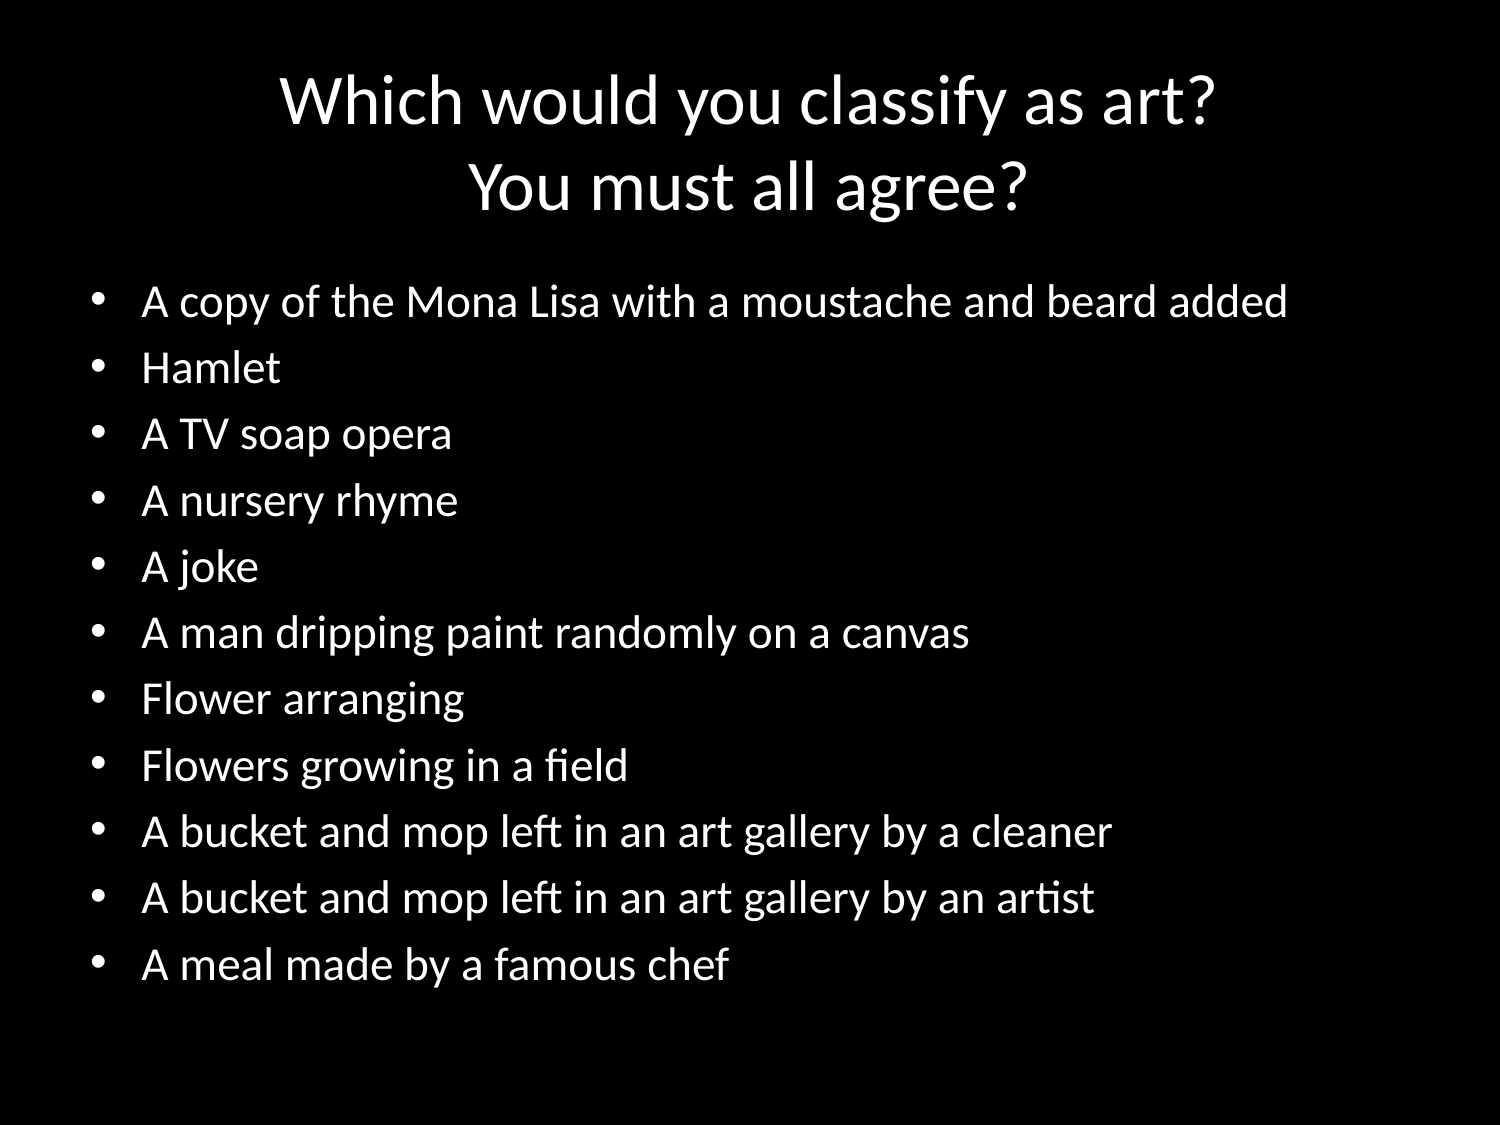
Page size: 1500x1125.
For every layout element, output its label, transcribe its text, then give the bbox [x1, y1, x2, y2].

title Which would you classify as art? You must all agree? [75, 45, 1425, 233]
list A copy of the Mona Lisa with a moustache and beard added Hamlet A TV soap opera A nursery rhyme A joke A man dripping paint randomly on a canvas Flower arranging Flowers growing in a field A bucket and mop left in an art gallery by a cleaner A bucket and mop left in an art gallery by an artist A meal made by a famous chef [75, 262, 1425, 1005]
